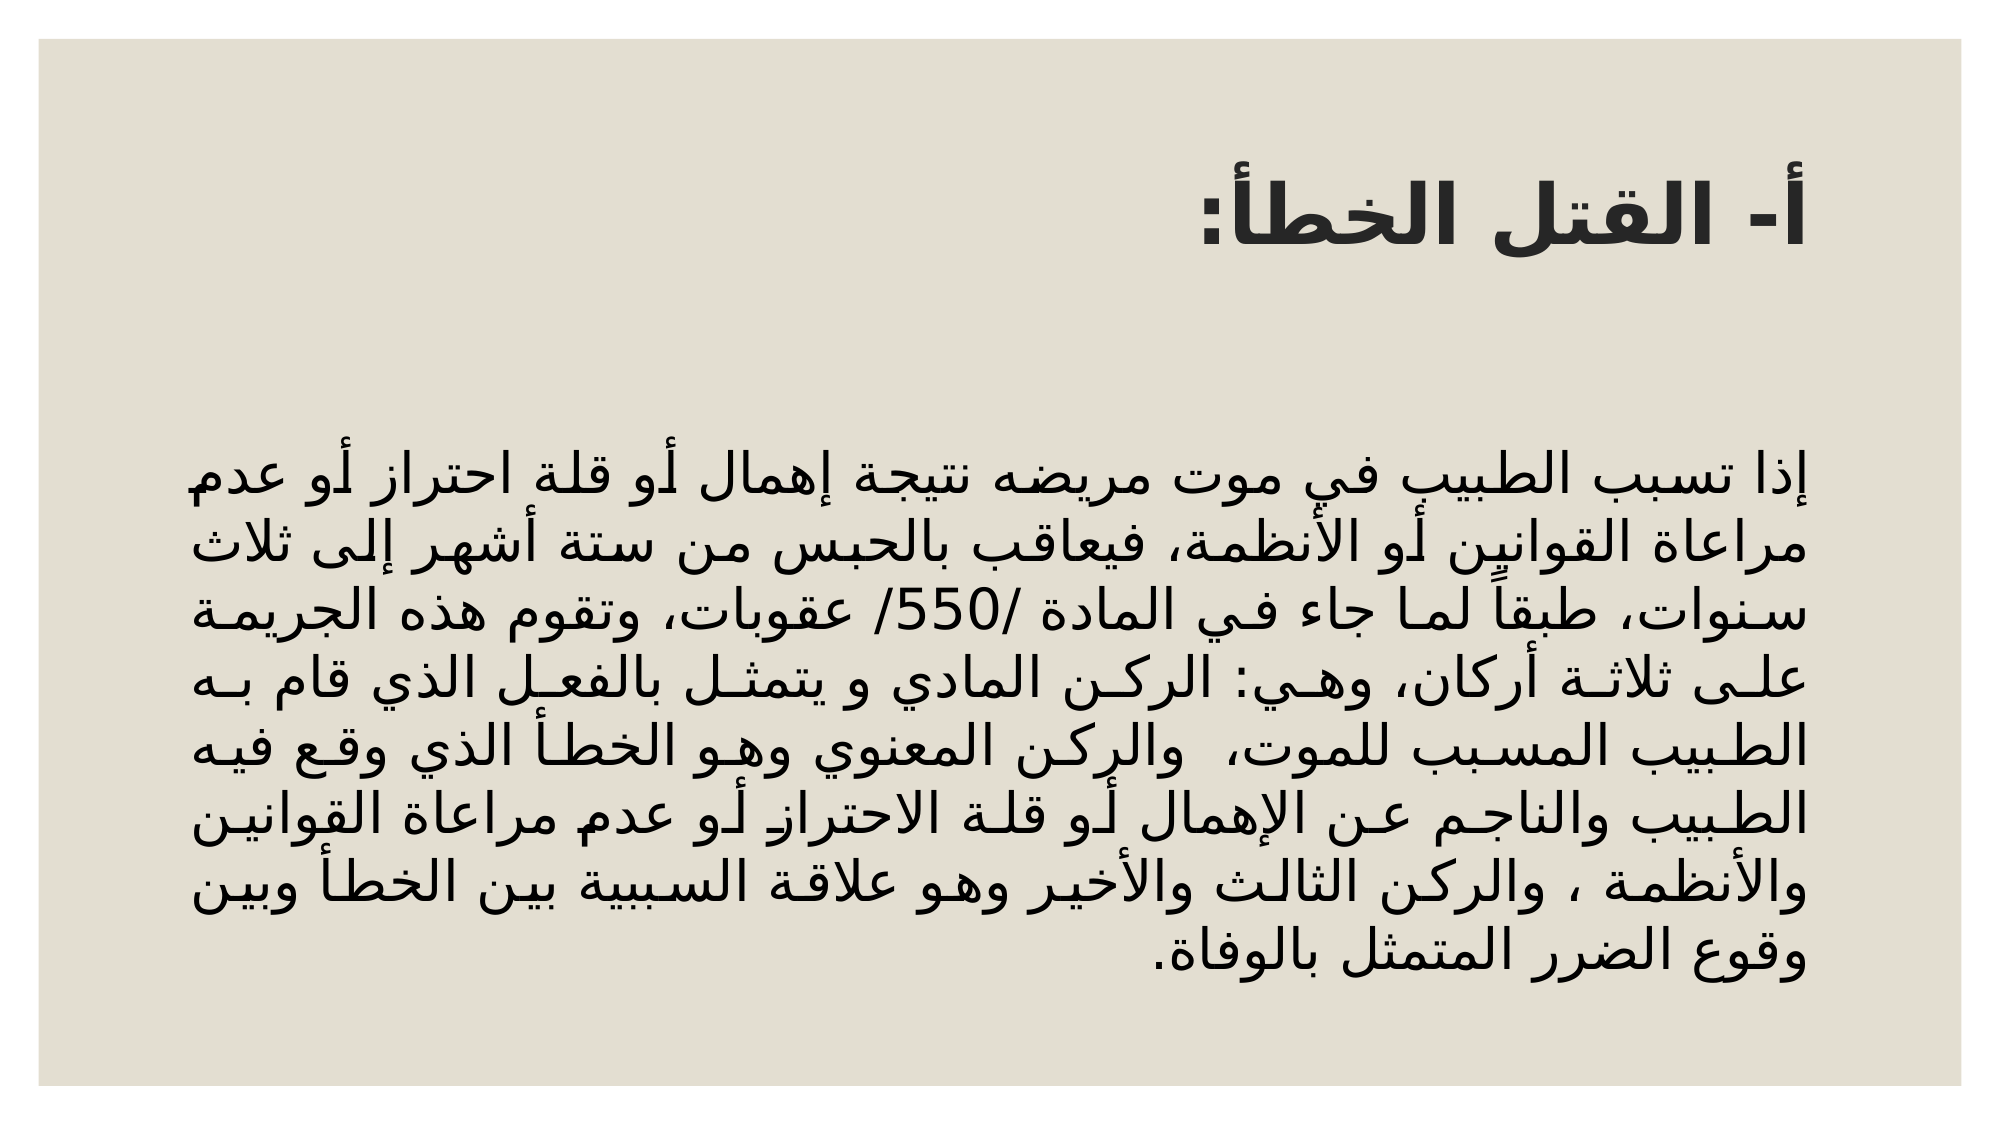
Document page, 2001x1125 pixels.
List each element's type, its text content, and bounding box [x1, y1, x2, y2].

list إذا تسبب الطبيب في موت مريضه نتيجة إهمال أو قلة احتراز أو عدم مراعاة القوانين أو الأنظمة، فيعاقب بالحبس من ستة أشهر إلى ثلاث سنوات، طبقاً لما جاء في المادة /550/ عقوبات، وتقوم هذه الجريمة على ثلاثة أركان، وهي: الركن المادي و يتمثل بالفعل الذي قام به الطبيب المسبب للموت، والركن المعنوي وهو الخطأ الذي وقع فيه الطبيب والناجم عن الإهمال أو قلة الاحتراز أو عدم مراعاة القوانين والأنظمة ، والركن الثالث والأخير وهو علاقة السببية بين الخطأ وبين وقوع الضرر المتمثل بالوفاة. [174, 345, 1825, 990]
title أ- القتل الخطأ: [174, 105, 1825, 331]
